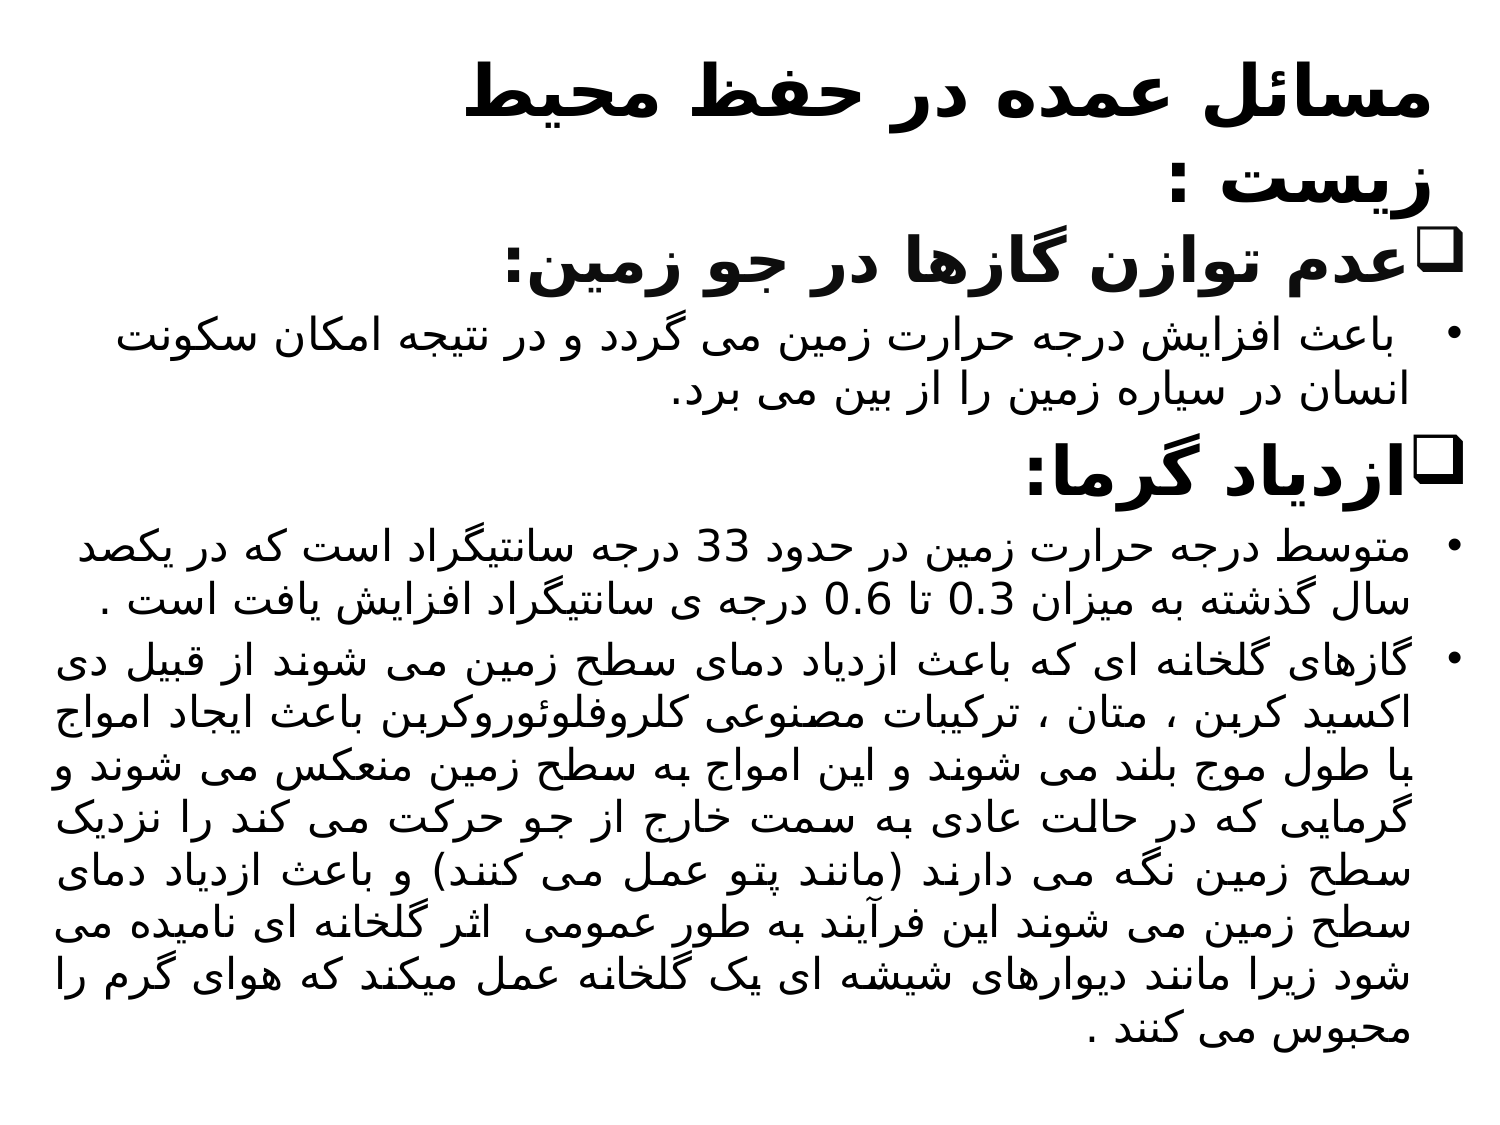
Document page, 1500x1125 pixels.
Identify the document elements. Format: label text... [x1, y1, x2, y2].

list عدم توازن گازها در جو زمین: باعث افزایش درجه حرارت زمین می گردد و در نتیجه امکان سکونت انسان در سیاره زمین را از بین می برد. ازدیاد گرما: متوسط درجه حرارت زمین در حدود 33 درجه سانتیگراد است که در یکصد سال گذشته به میزان 0.3 تا 0.6 درجه ی سانتیگراد افزایش یافت است . گازهای گلخانه ای که باعث ازدیاد دمای سطح زمین می شوند از قبیل دی اکسید کربن ، متان ، ترکیبات مصنوعی کلروفلوئوروکربن باعث ایجاد امواج با طول موج بلند می شوند و این امواج به سطح زمین منعکس می شوند و گرمایی که در حالت عادی به سمت خارج از جو حرکت می کند را نزدیک سطح زمین نگه می دارند (مانند پتو عمل می کنند) و باعث ازدیاد دمای سطح زمین می شوند این فرآیند به طور عمومی اثر گلخانه ای نامیده می شود زیرا مانند دیوارهای شیشه ای یک گلخانه عمل میکند که هوای گرم را محبوس می کنند . [37, 212, 1475, 1075]
title مسائل عمده در حفظ محیط زیست : [287, 37, 1450, 212]
